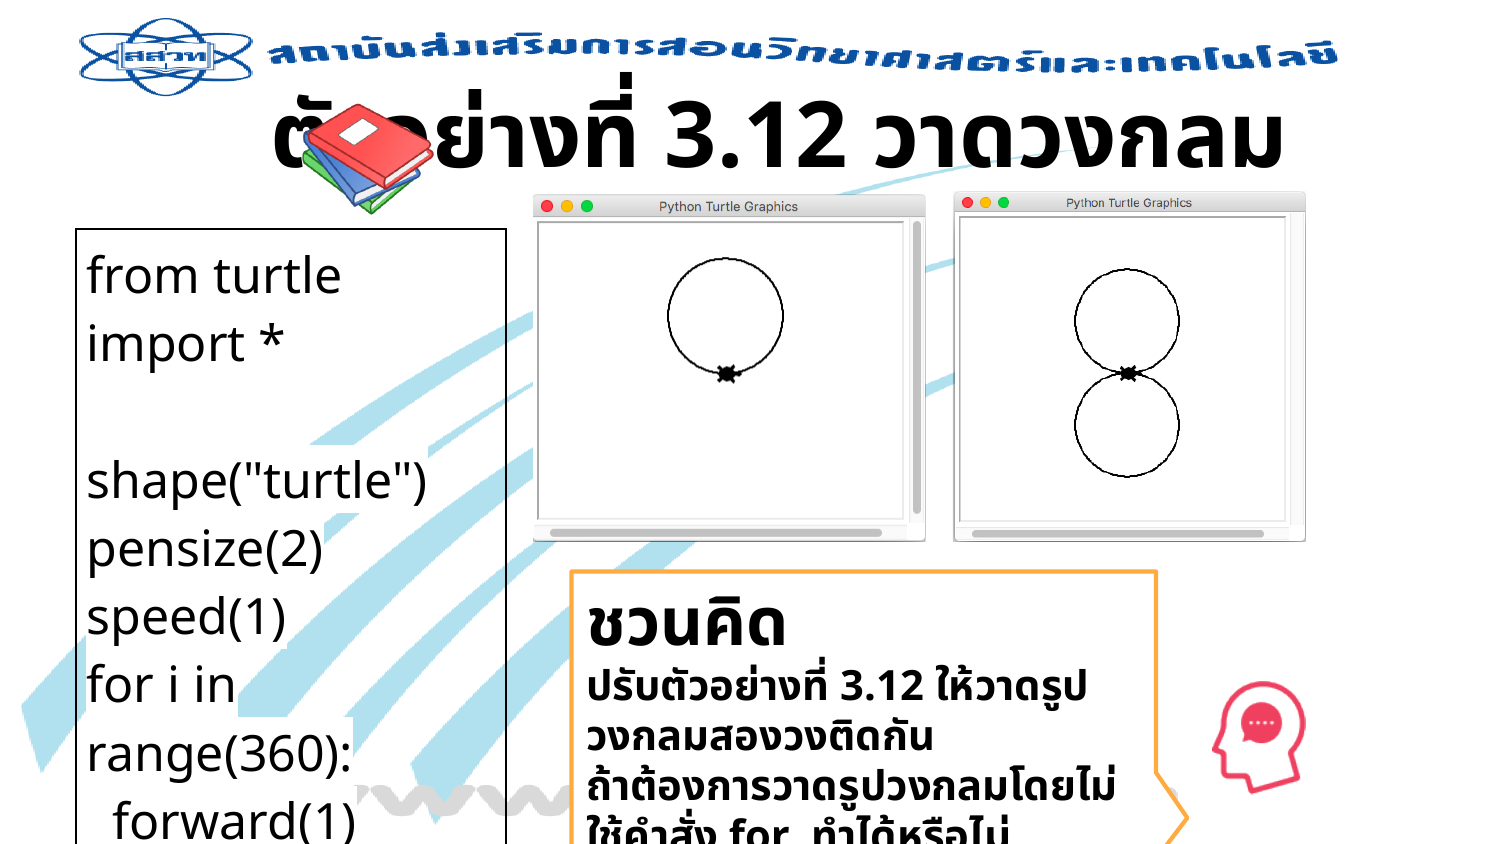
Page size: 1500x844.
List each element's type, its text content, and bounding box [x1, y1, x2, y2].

text_box ตัวอย่างที่ 3.12 วาดวงกลม [255, 68, 1328, 194]
text_box ชวนคิด ปรับตัวอย่างที่ 3.12 ให้วาดรูปวงกลมสองวงติดกัน ถ้าต้องการวาดรูปวงกลมโดยไม่ใช้คำสั่ง for ทำได้หรือไม่ อย่างไร [569, 569, 1190, 844]
picture [0, 0, 1500, 844]
table_header from turtle import * shape("turtle") pensize(2) speed(1) for i in range(360): forward(1) left(1) done() [77, 230, 505, 844]
